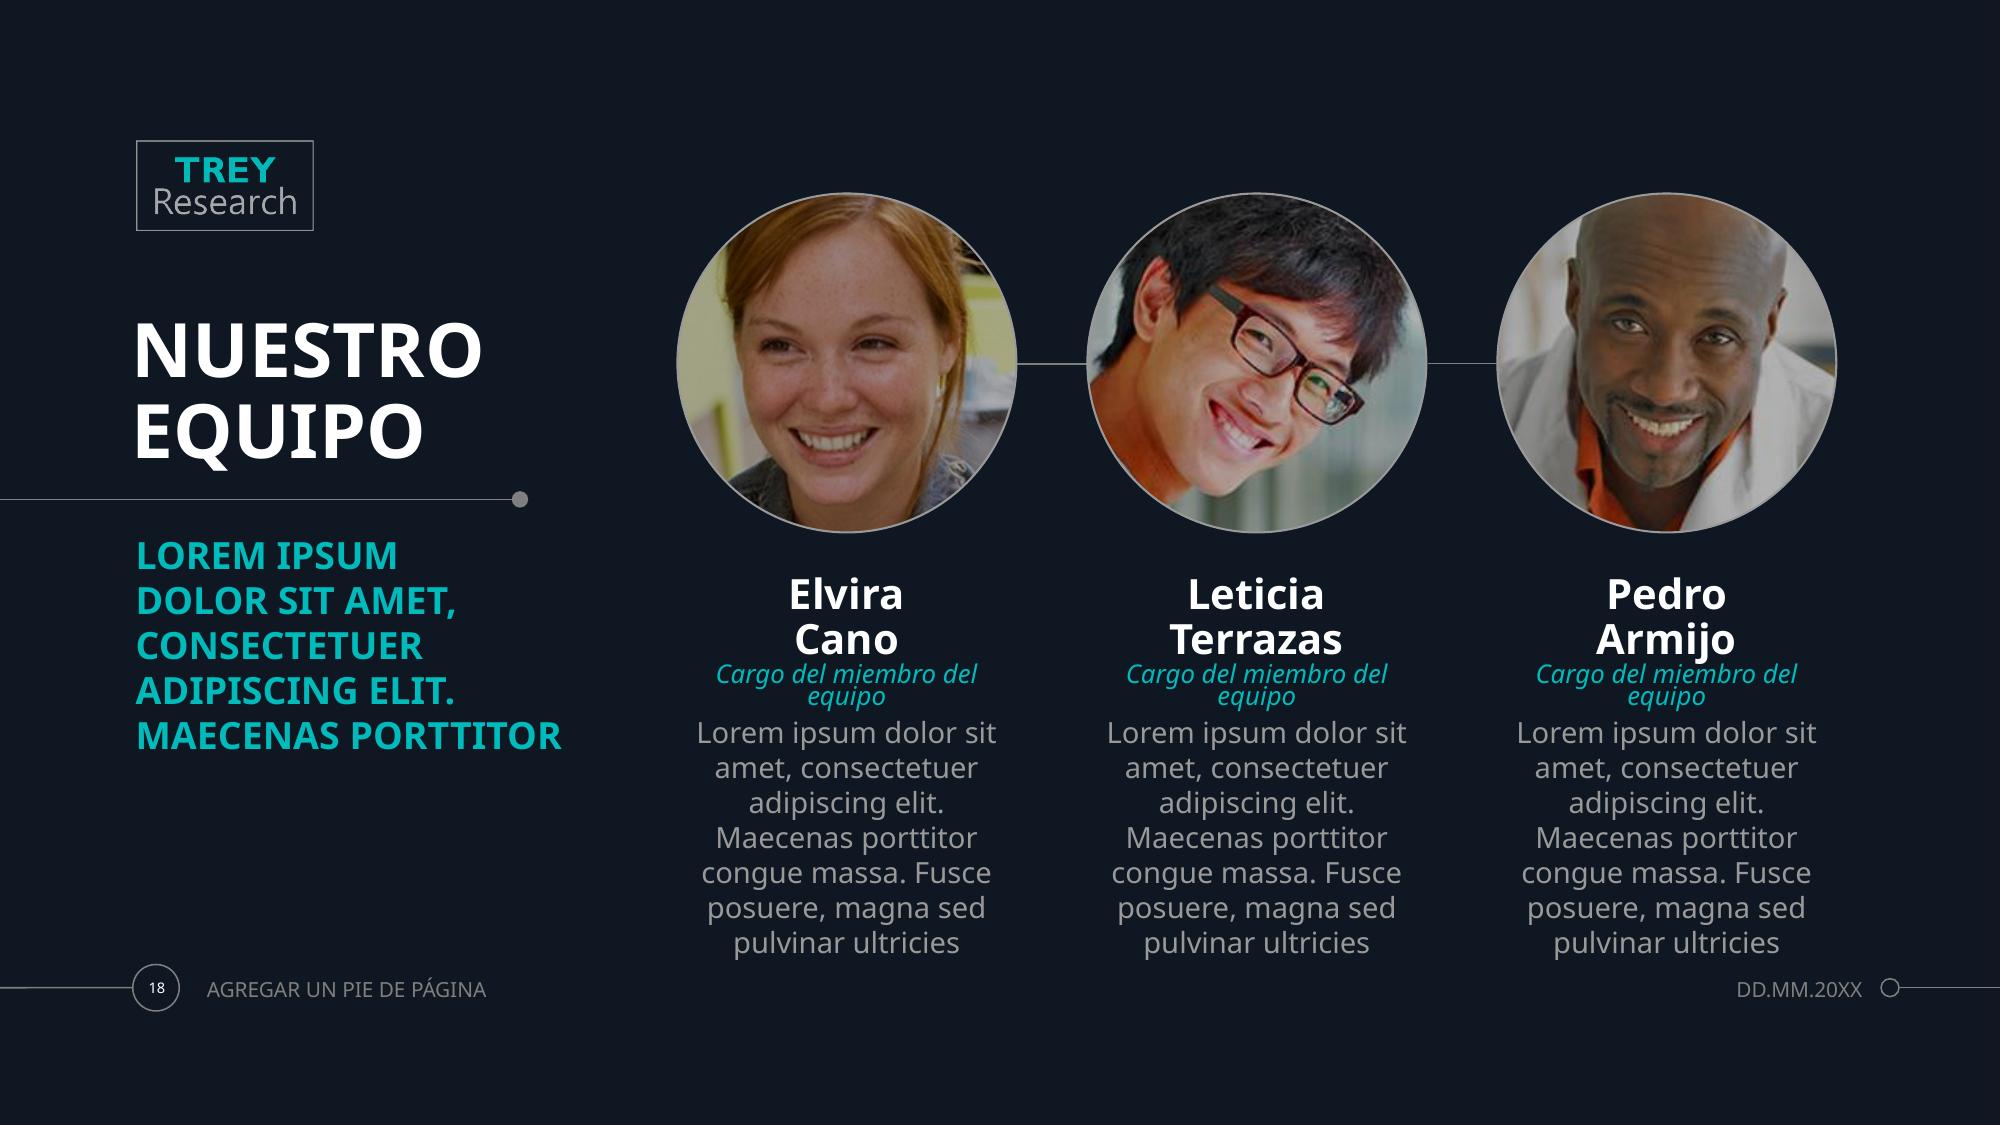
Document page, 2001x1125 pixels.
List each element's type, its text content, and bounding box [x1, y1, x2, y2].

list Cargo del miembro del equipo [677, 663, 1017, 710]
list Lorem ipsum dolor sit amet, consectetuer adipiscing elit. Maecenas porttitor congue massa. Fusce posuere, magna sed pulvinar ultricies [1497, 714, 1837, 925]
list Pedro Armijo [1497, 562, 1837, 663]
list Cargo del miembro del equipo [1497, 663, 1837, 710]
title NUESTRO EQUIPO [131, 263, 596, 475]
list Cargo del miembro del equipo [1087, 663, 1427, 710]
list Leticia Terrazas [1087, 562, 1427, 663]
picture [1497, 193, 1837, 533]
list LOREM IPSUM DOLOR SIT AMET, CONSECTETUER ADIPISCING ELIT. MAECENAS PORTTITOR [135, 532, 600, 877]
slide_number ‹#› [127, 964, 186, 1014]
picture [1087, 193, 1427, 533]
list Elvira Cano [677, 562, 1017, 663]
picture [677, 193, 1017, 533]
slide_number DD.MM.20XX [1643, 964, 1863, 1014]
list Lorem ipsum dolor sit amet, consectetuer adipiscing elit. Maecenas porttitor congue massa. Fusce posuere, magna sed pulvinar ultricies [1087, 714, 1427, 925]
picture [136, 140, 314, 232]
footer AGREGAR UN PIE DE PÁGINA [191, 964, 671, 1014]
list Lorem ipsum dolor sit amet, consectetuer adipiscing elit. Maecenas porttitor congue massa. Fusce posuere, magna sed pulvinar ultricies [677, 714, 1017, 925]
